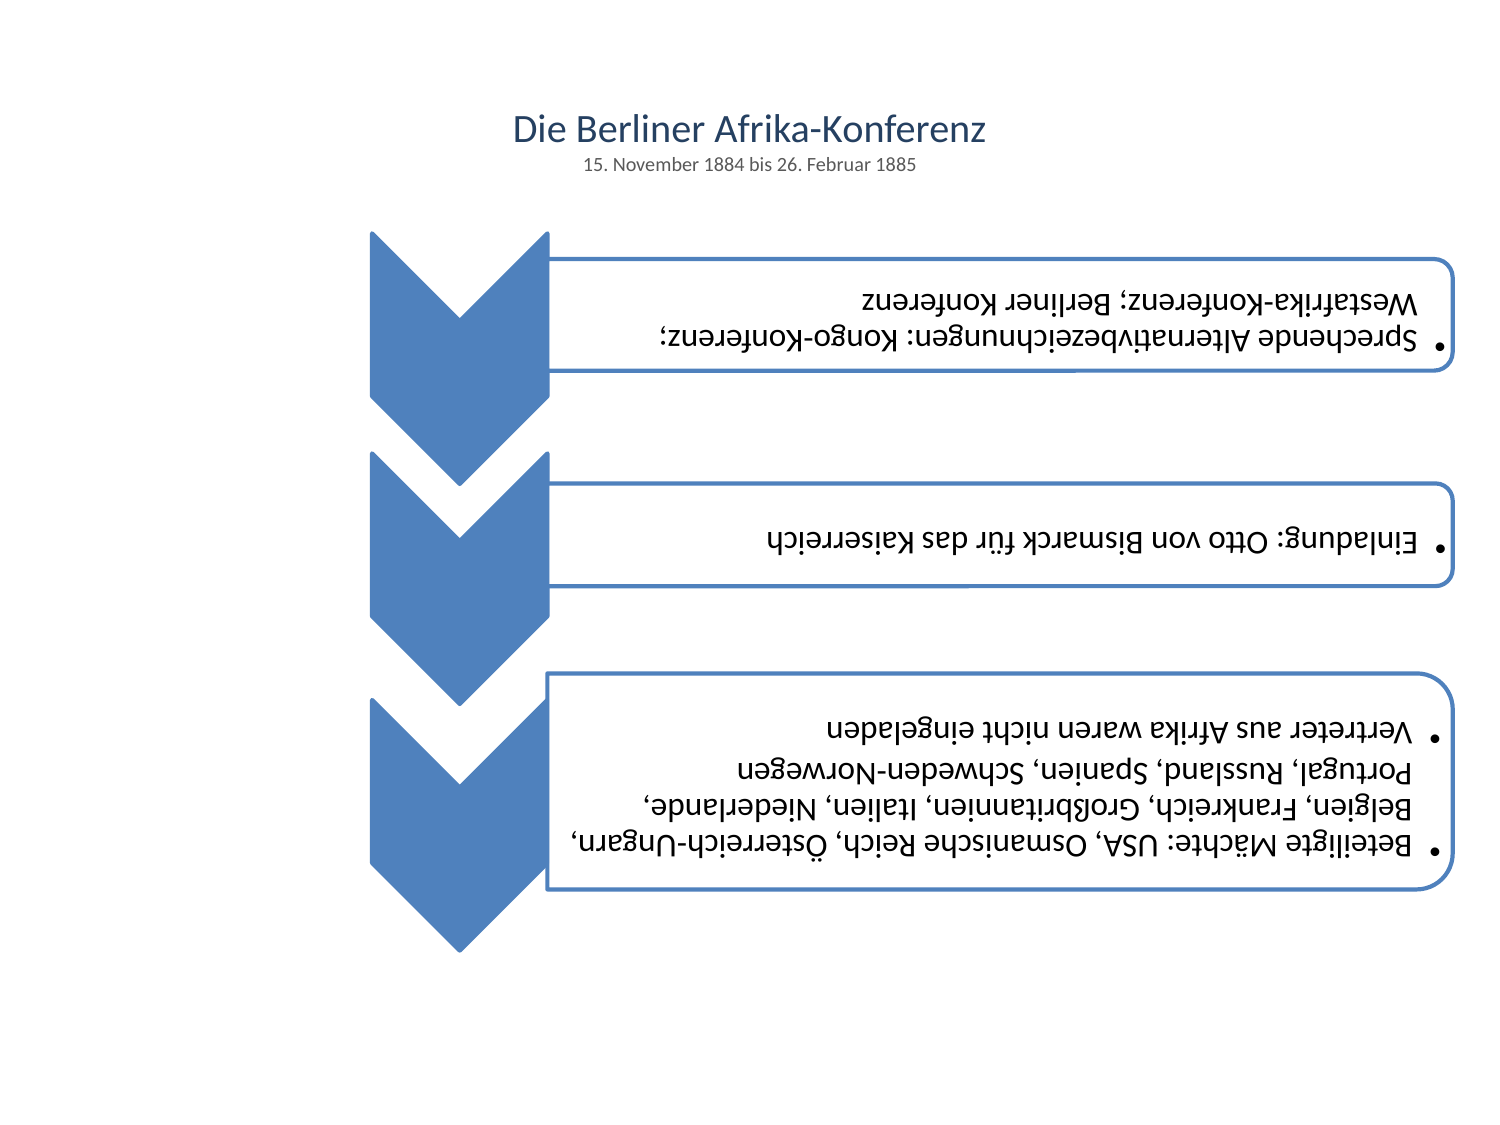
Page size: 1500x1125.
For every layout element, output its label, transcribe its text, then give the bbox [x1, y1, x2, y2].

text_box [371, 231, 1453, 953]
title Die Berliner Afrika-Konferenz 15. November 1884 bis 26. Februar 1885 [75, 45, 1425, 233]
